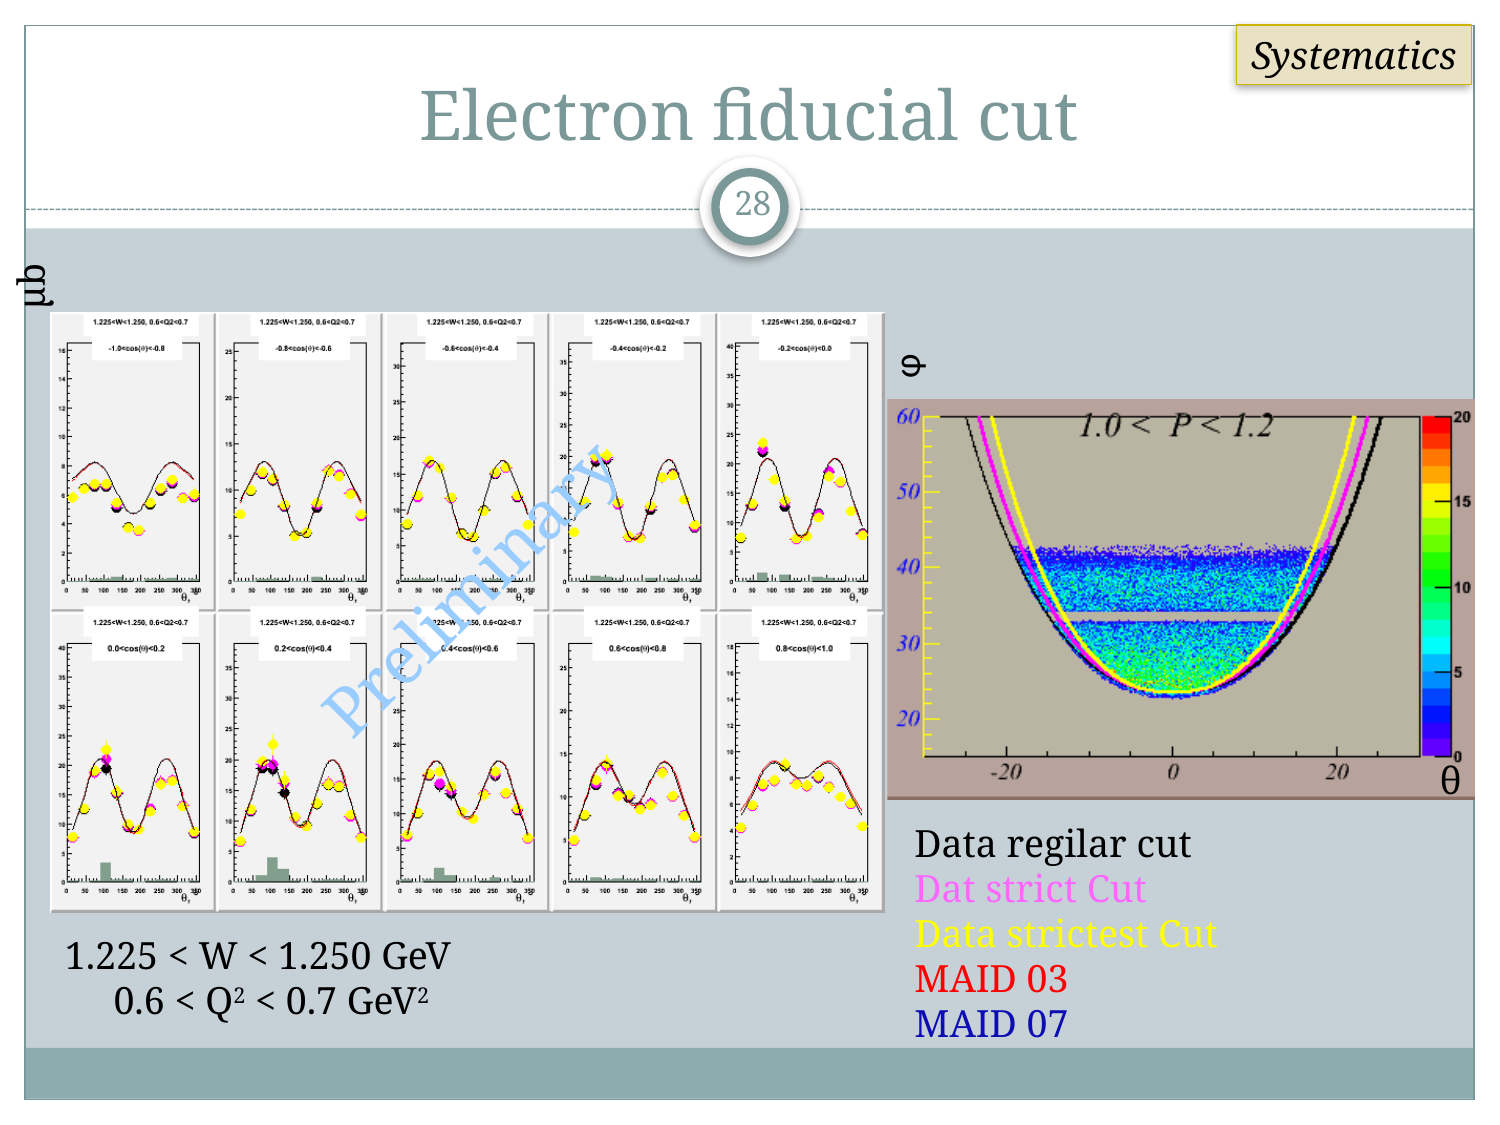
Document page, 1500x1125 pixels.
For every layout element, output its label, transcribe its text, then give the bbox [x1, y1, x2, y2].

slide_number 28 [715, 168, 791, 241]
title Electron fiducial cut [49, 37, 1450, 162]
text_box Data regilar cut Dat strict Cut Data strictest Cut MAID 03 MAID 07 [899, 812, 1234, 1098]
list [49, 312, 886, 913]
text_box Systematics [1236, 24, 1472, 85]
text_box 1.225 < W < 1.250 GeV 0.6 < Q2 < 0.7 GeV2 [49, 924, 489, 1030]
text_box φ [892, 338, 935, 393]
text_box μb [0, 248, 60, 325]
picture [887, 399, 1476, 801]
